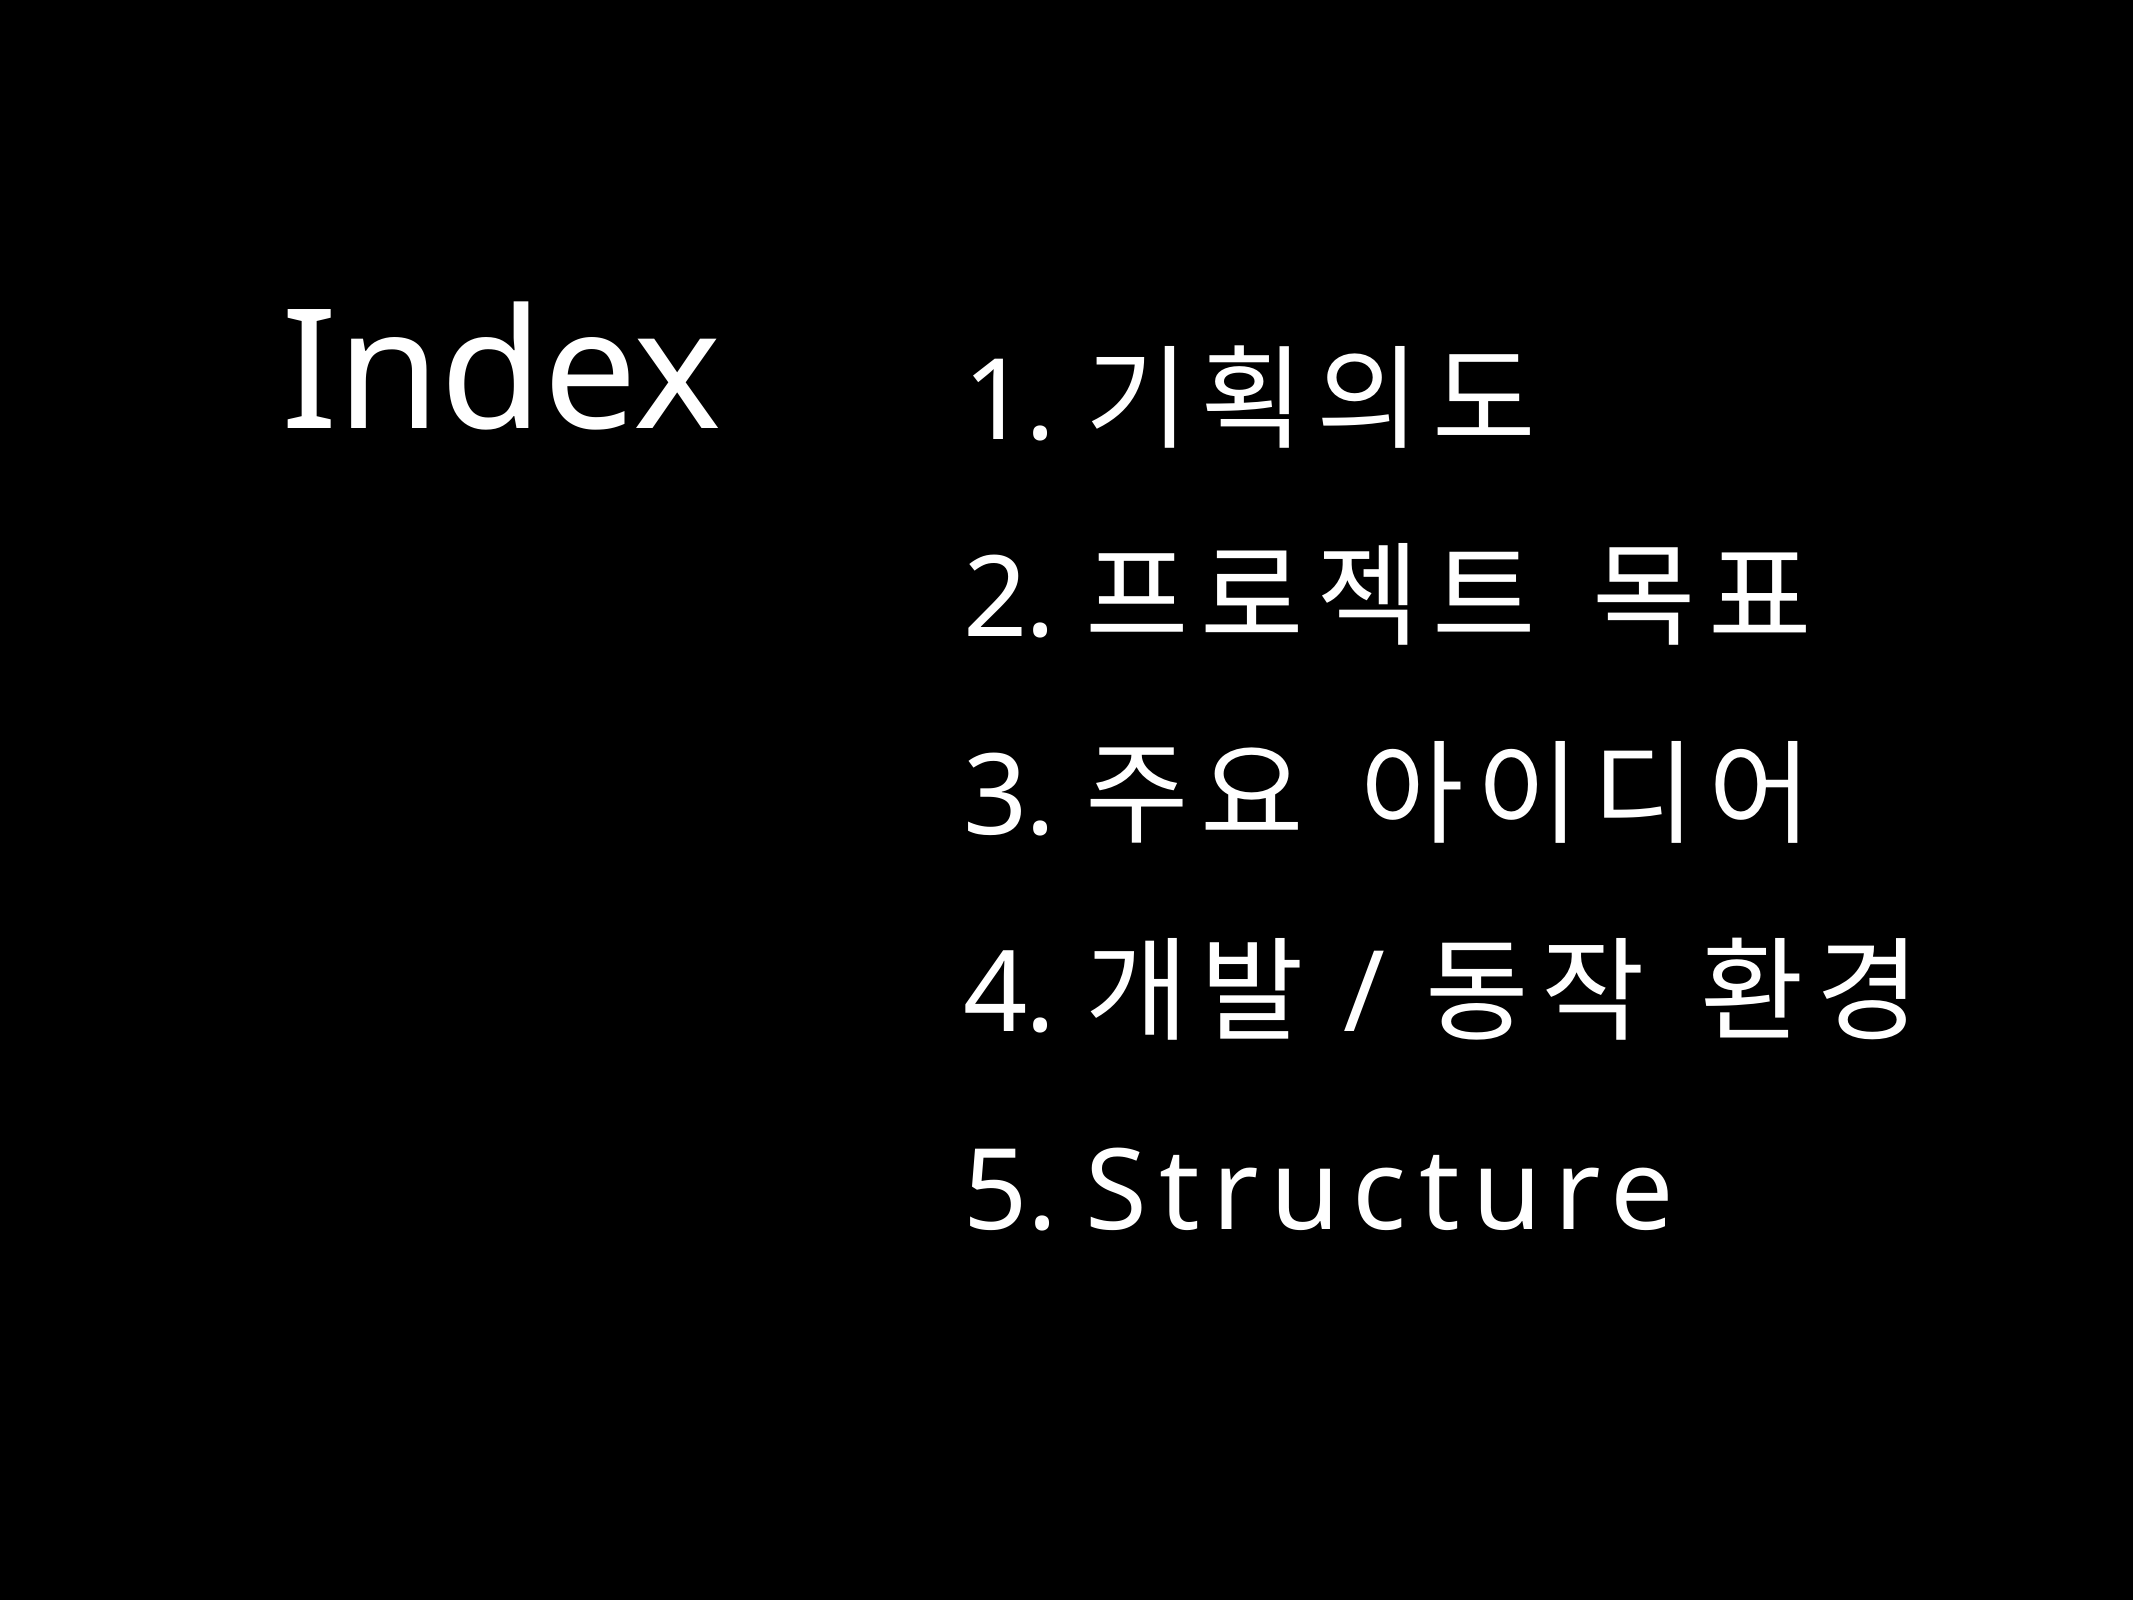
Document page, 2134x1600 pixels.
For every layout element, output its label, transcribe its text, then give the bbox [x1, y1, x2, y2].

text_box Index [281, 261, 723, 462]
text_box 기획의도 프로젝트 목표 주요 아이디어 개발/동작 환경 Structure [948, 319, 1936, 1260]
